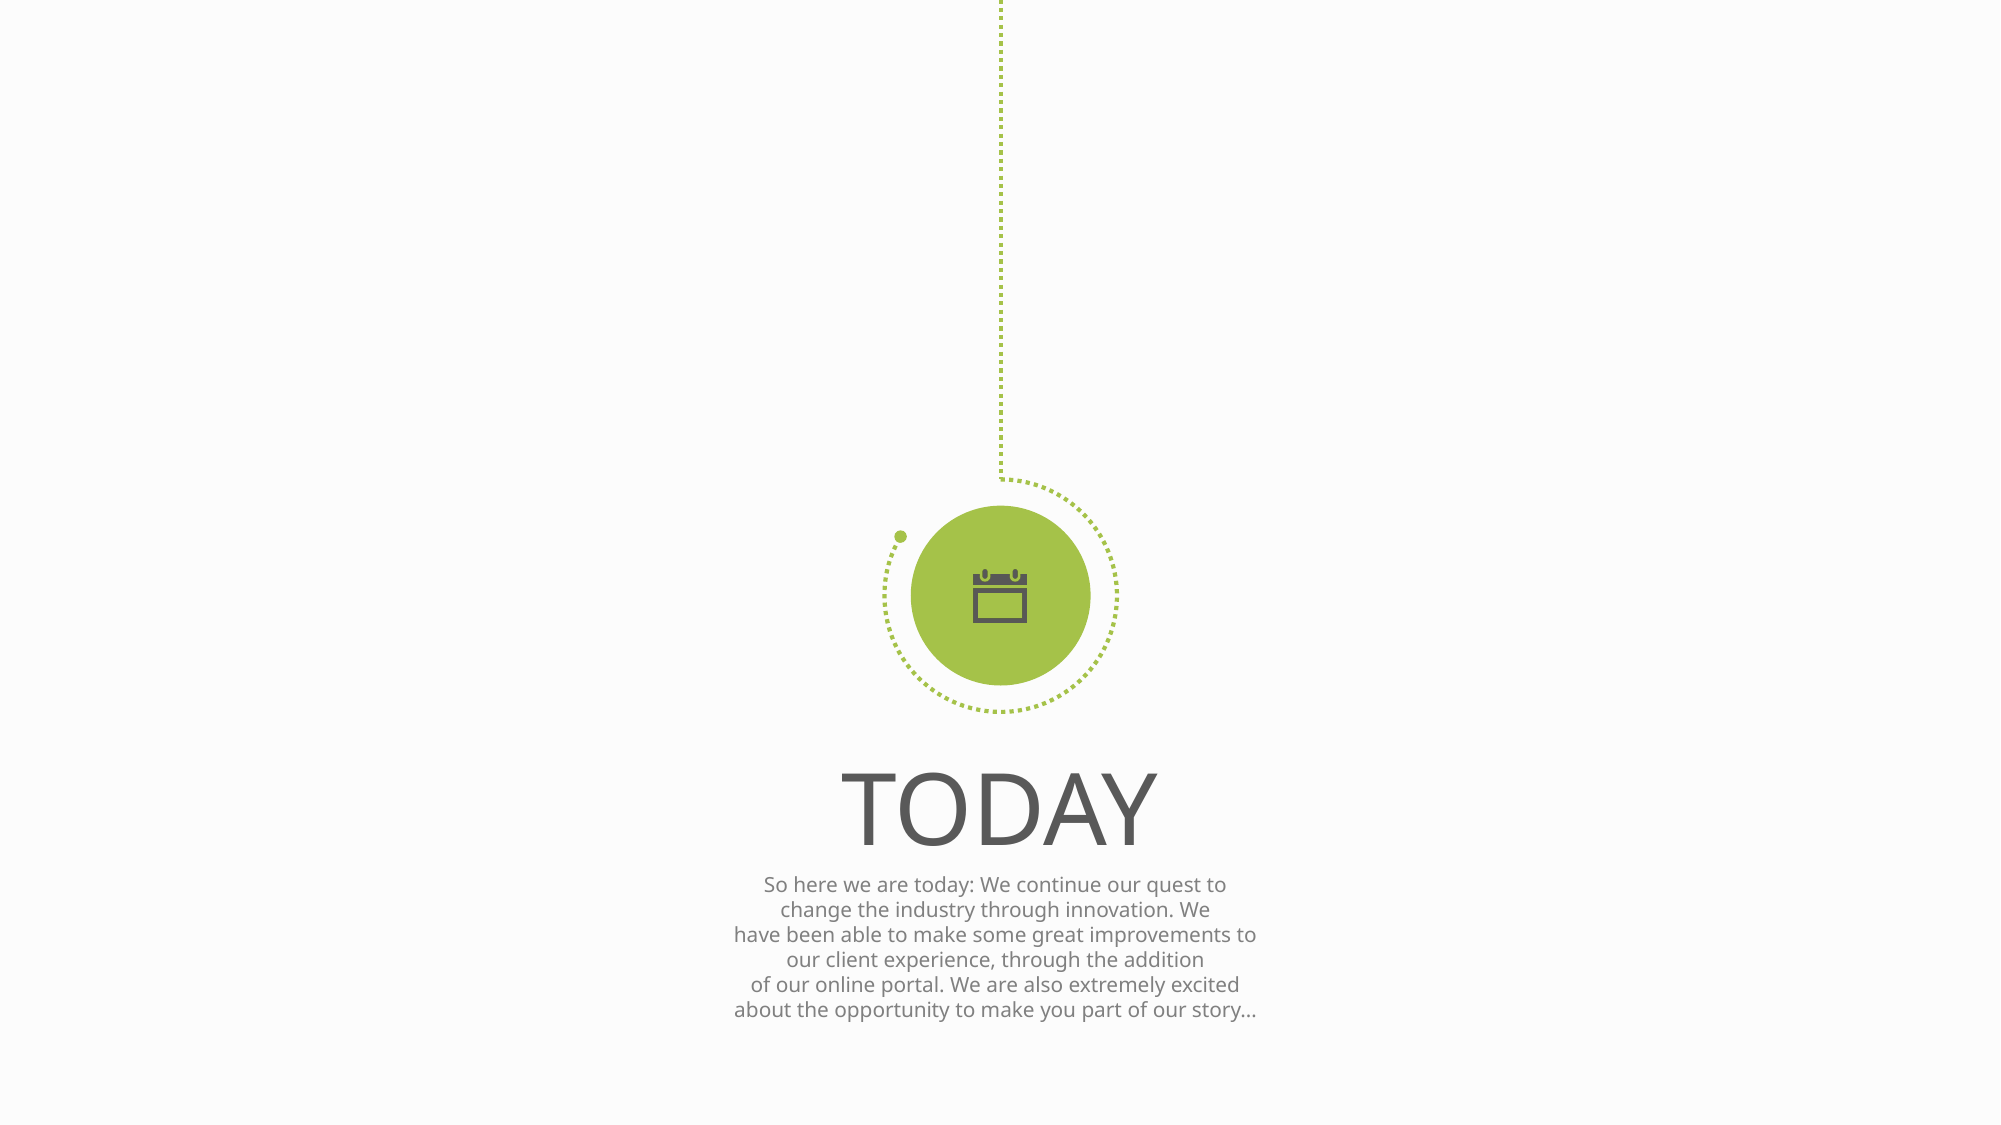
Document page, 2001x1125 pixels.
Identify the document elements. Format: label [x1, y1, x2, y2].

text_box [922, 504, 1000, 572]
picture [962, 558, 1038, 634]
text_box [711, 738, 1280, 1031]
text_box [883, 478, 1118, 713]
